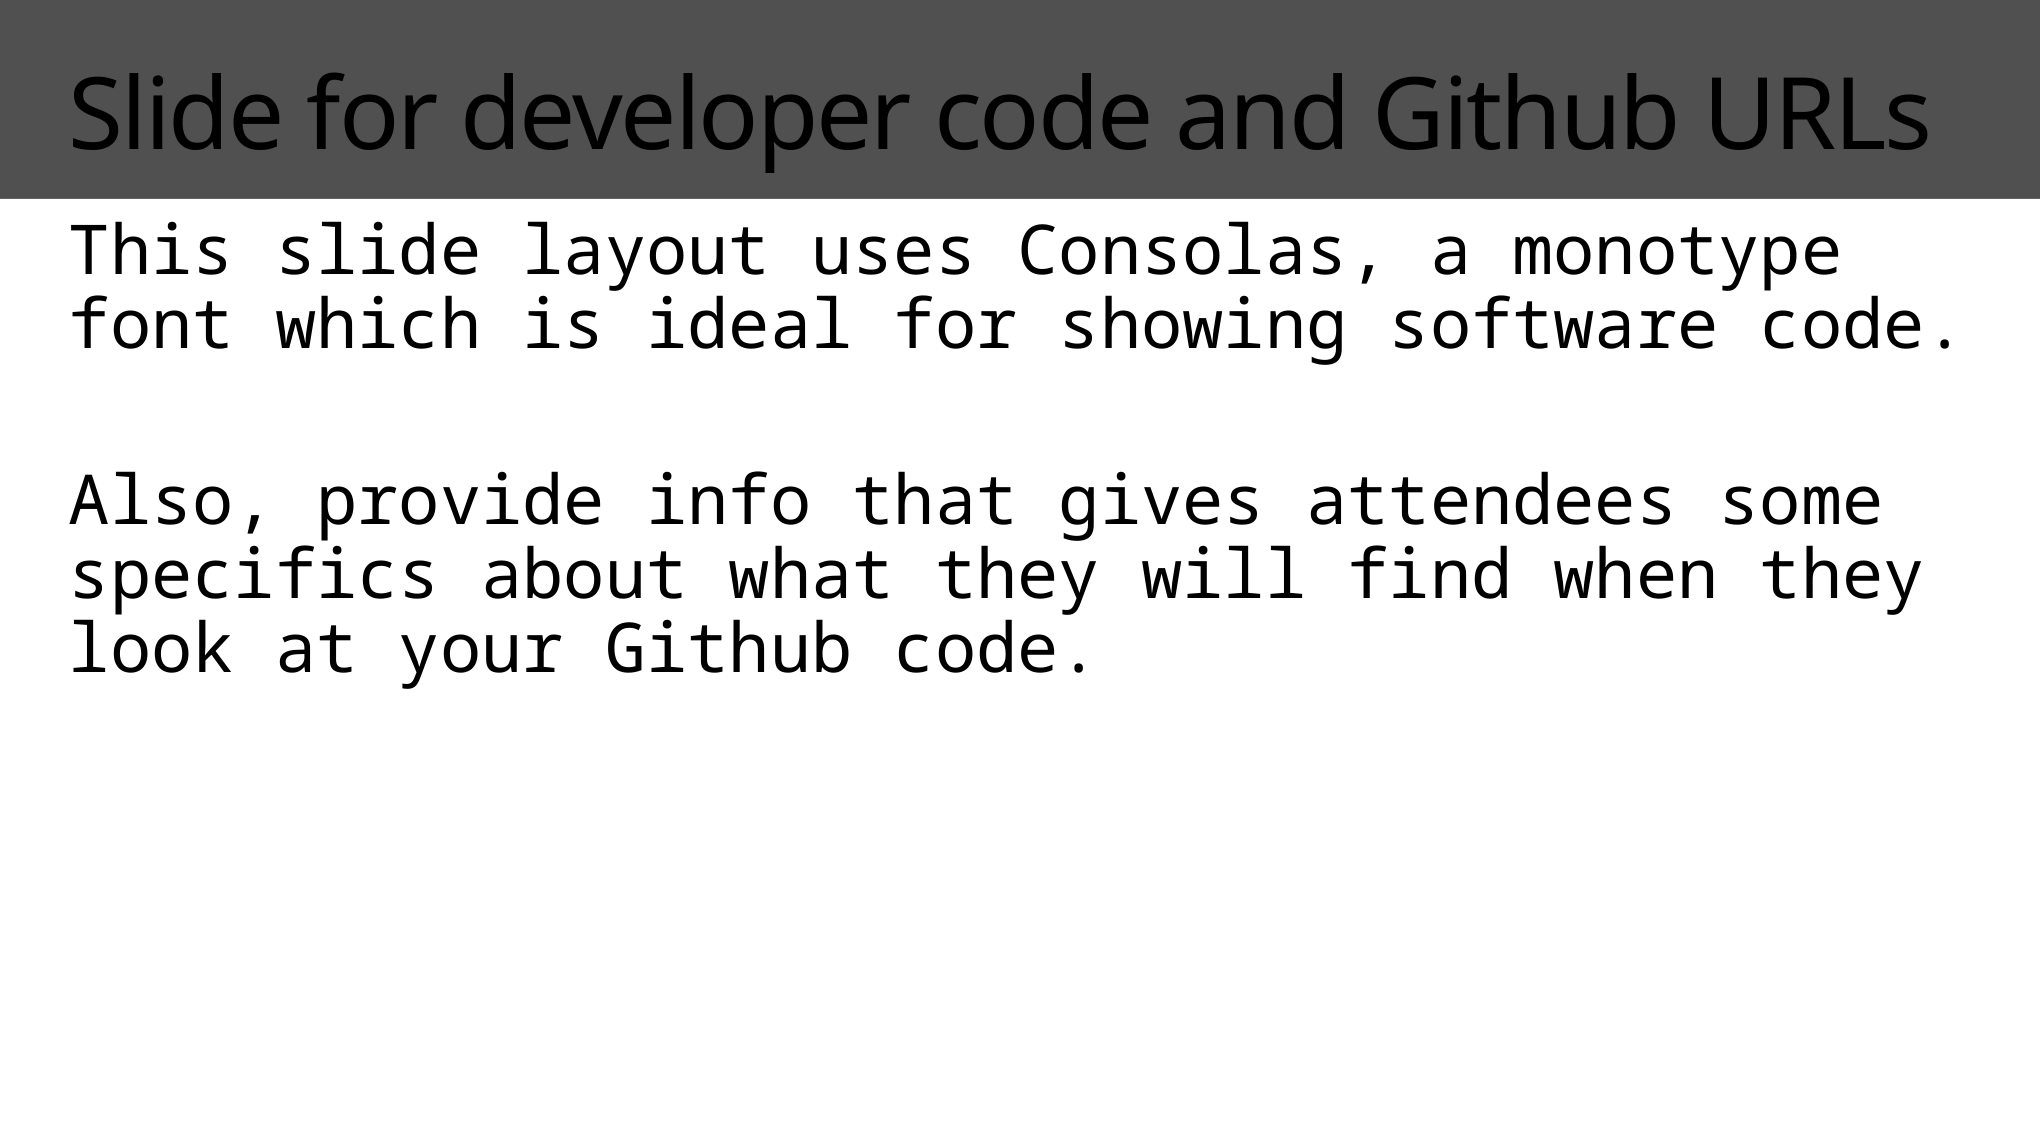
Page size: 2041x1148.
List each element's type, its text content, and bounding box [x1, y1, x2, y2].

title Slide for developer code and Github URLs [45, 48, 1996, 199]
list This slide layout uses Consolas, a monotype font which is ideal for showing software code. Also, provide info that gives attendees some specifics about what they will find when they look at your Github code. [45, 200, 1996, 714]
